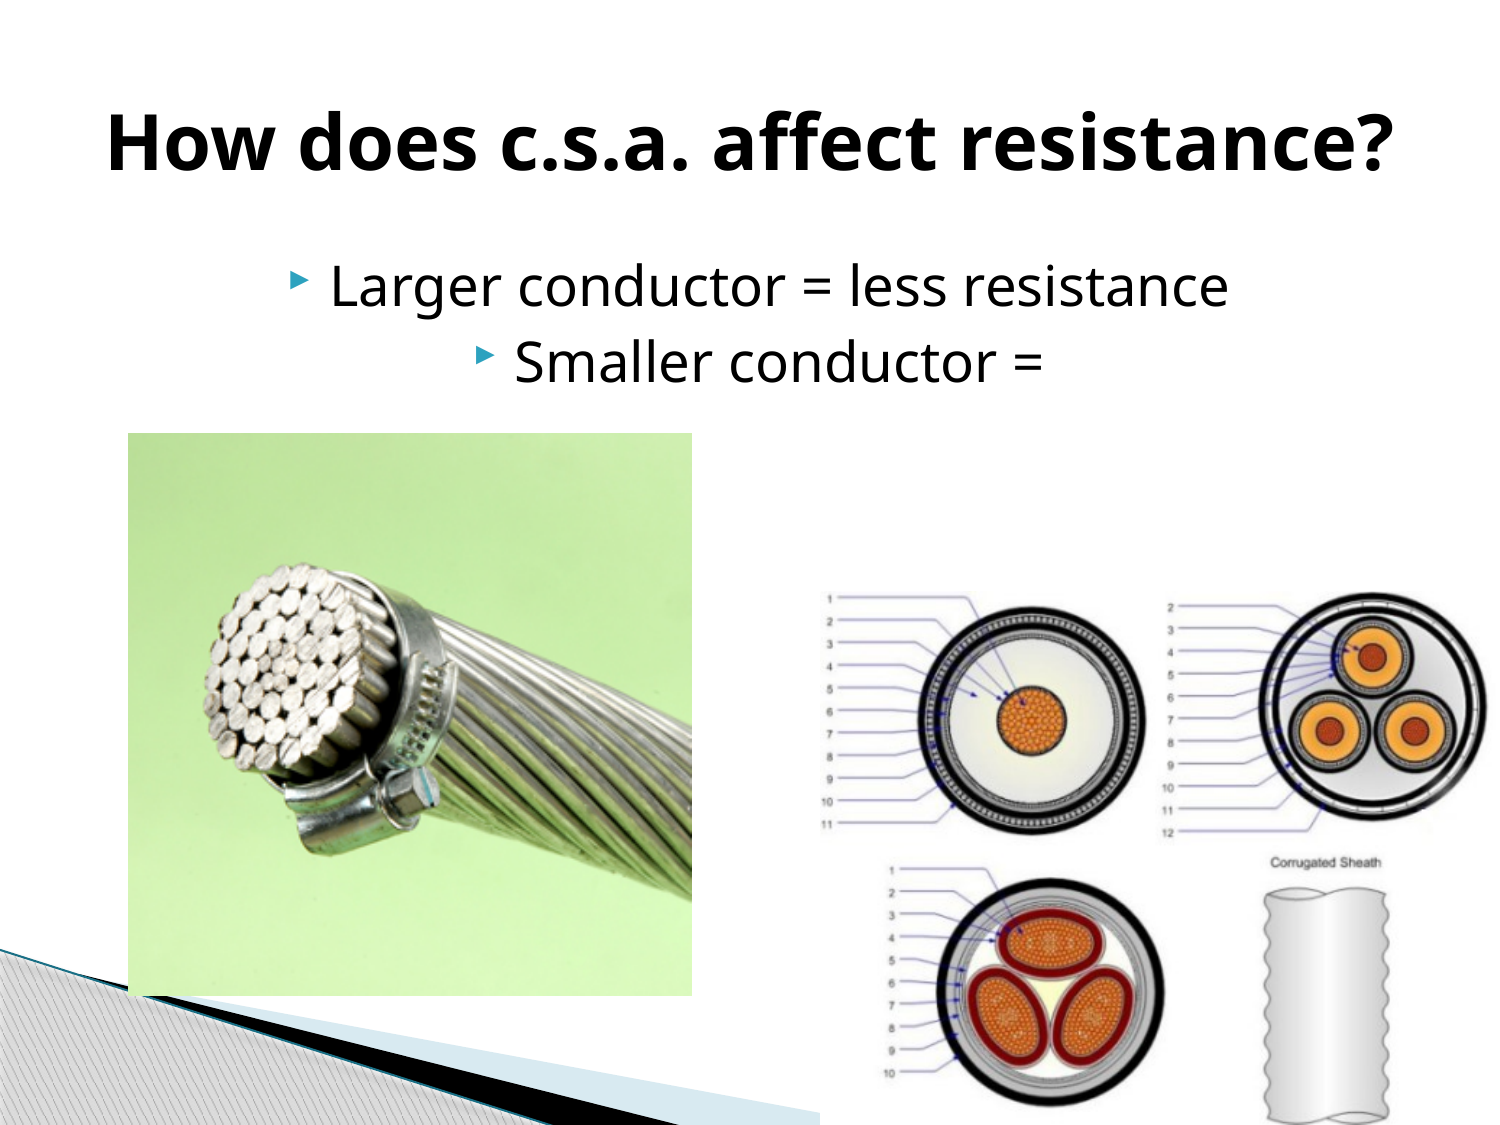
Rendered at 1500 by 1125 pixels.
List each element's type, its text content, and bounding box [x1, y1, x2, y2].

picture [820, 591, 1500, 1125]
title How does c.s.a. affect resistance? [75, 45, 1425, 233]
picture [128, 433, 692, 997]
list Larger conductor = less resistance Smaller conductor = [75, 243, 1425, 986]
